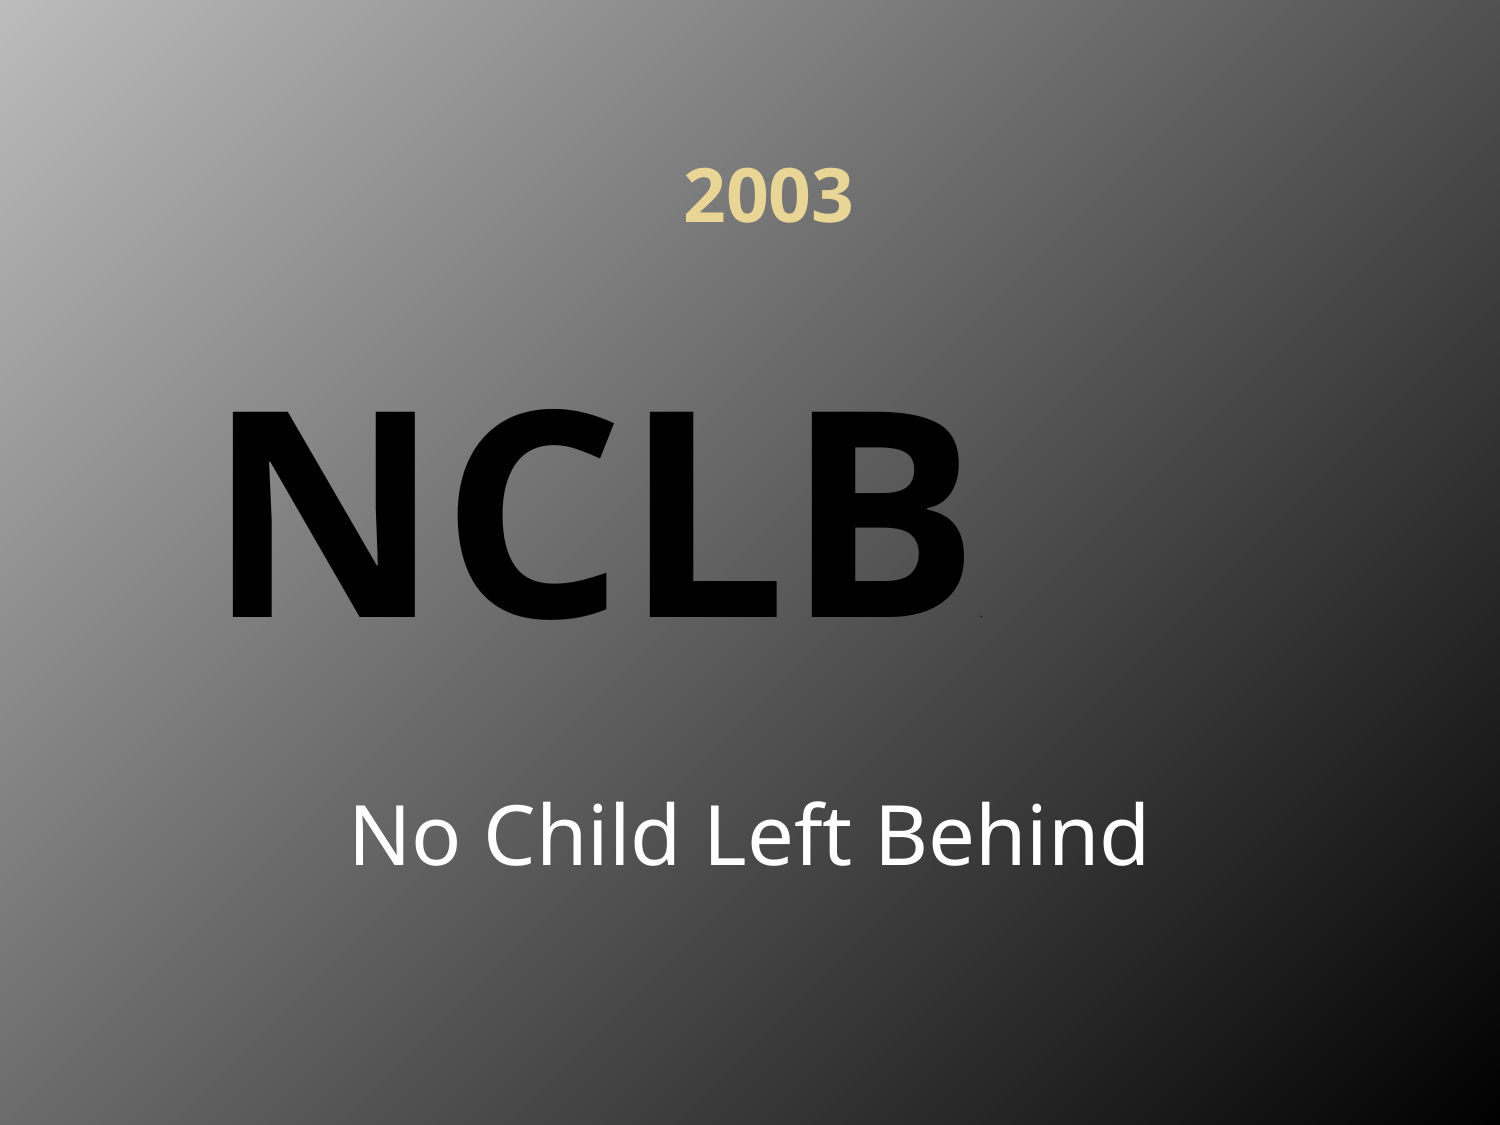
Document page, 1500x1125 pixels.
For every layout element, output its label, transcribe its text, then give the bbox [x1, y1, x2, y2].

title NCLB. [69, 375, 1420, 675]
subtitle No Child Left Behind [225, 774, 1275, 1063]
text_box 2003 [94, 0, 1445, 238]
